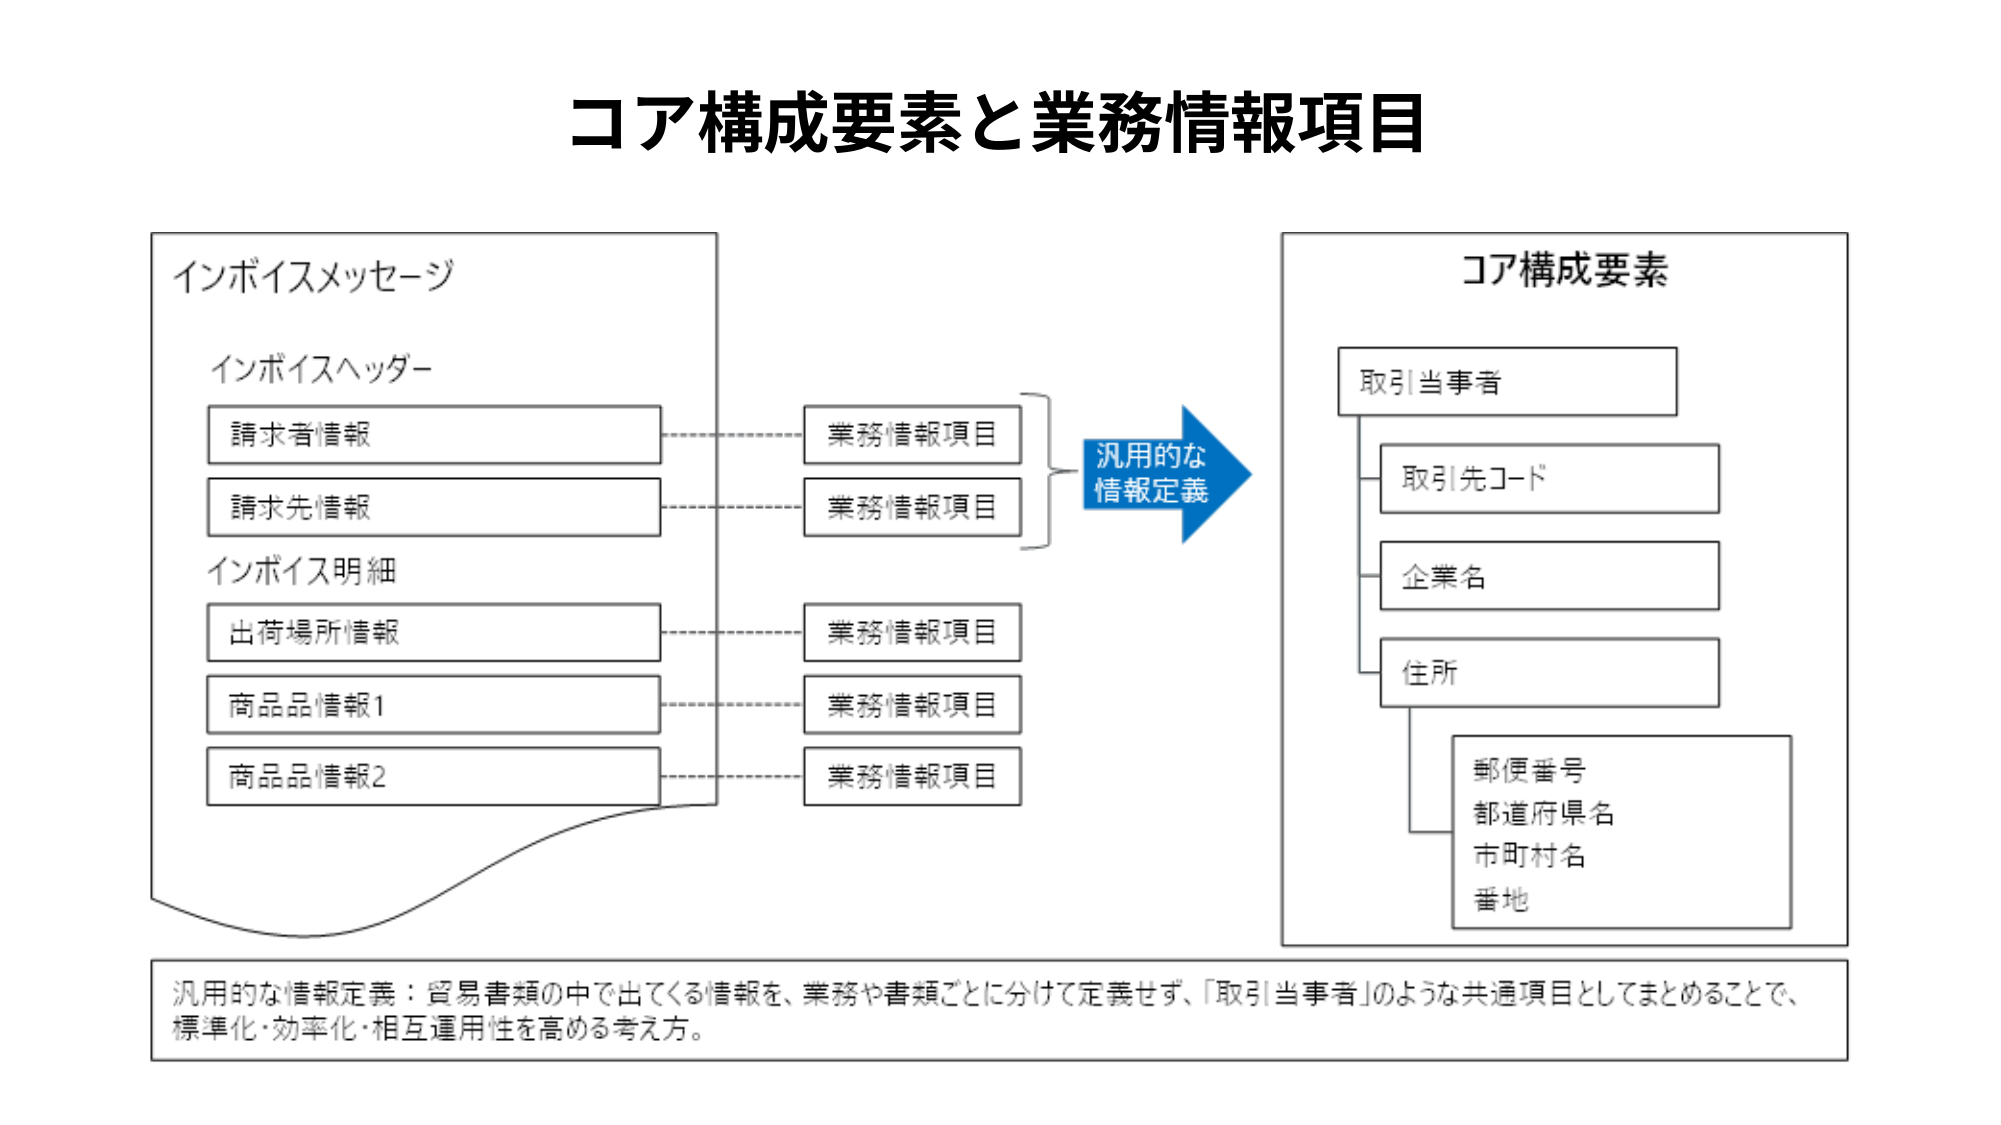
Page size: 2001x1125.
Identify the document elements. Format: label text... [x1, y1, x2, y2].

picture [149, 232, 1851, 1064]
text_box コア構成要素と業務情報項目 [518, 72, 1476, 168]
